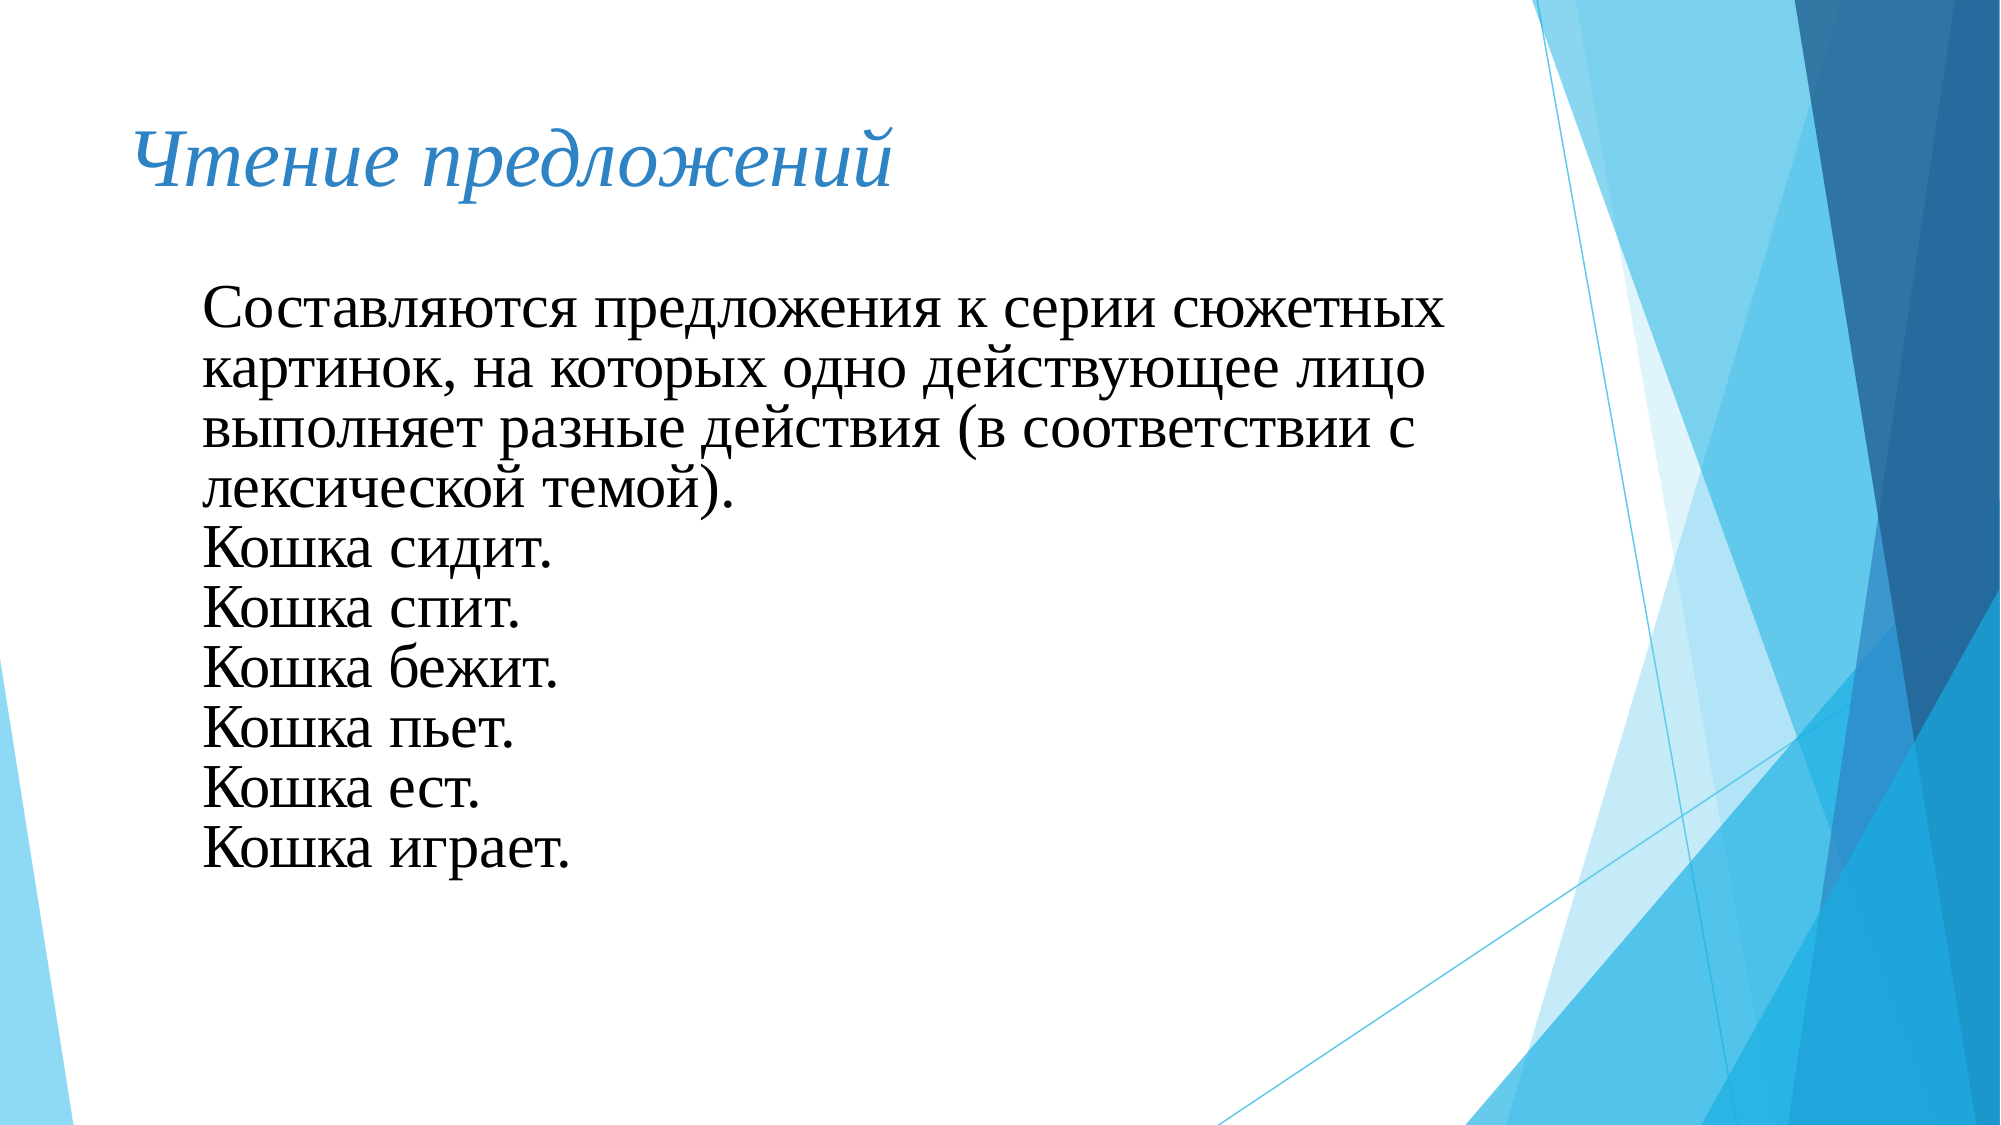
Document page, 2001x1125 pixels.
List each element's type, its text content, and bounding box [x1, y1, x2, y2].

title Чтение предложений [124, 101, 922, 292]
text_box Составляются предложения к серии сюжетных картинок, на которых одно действующее лицо выполняет разные действия (в соответствии с лексической темой). Кошка сидит. Кошка спит. Кошка бежит. Кошка пьет. Кошка ест. Кошка играет. [200, 262, 1508, 880]
